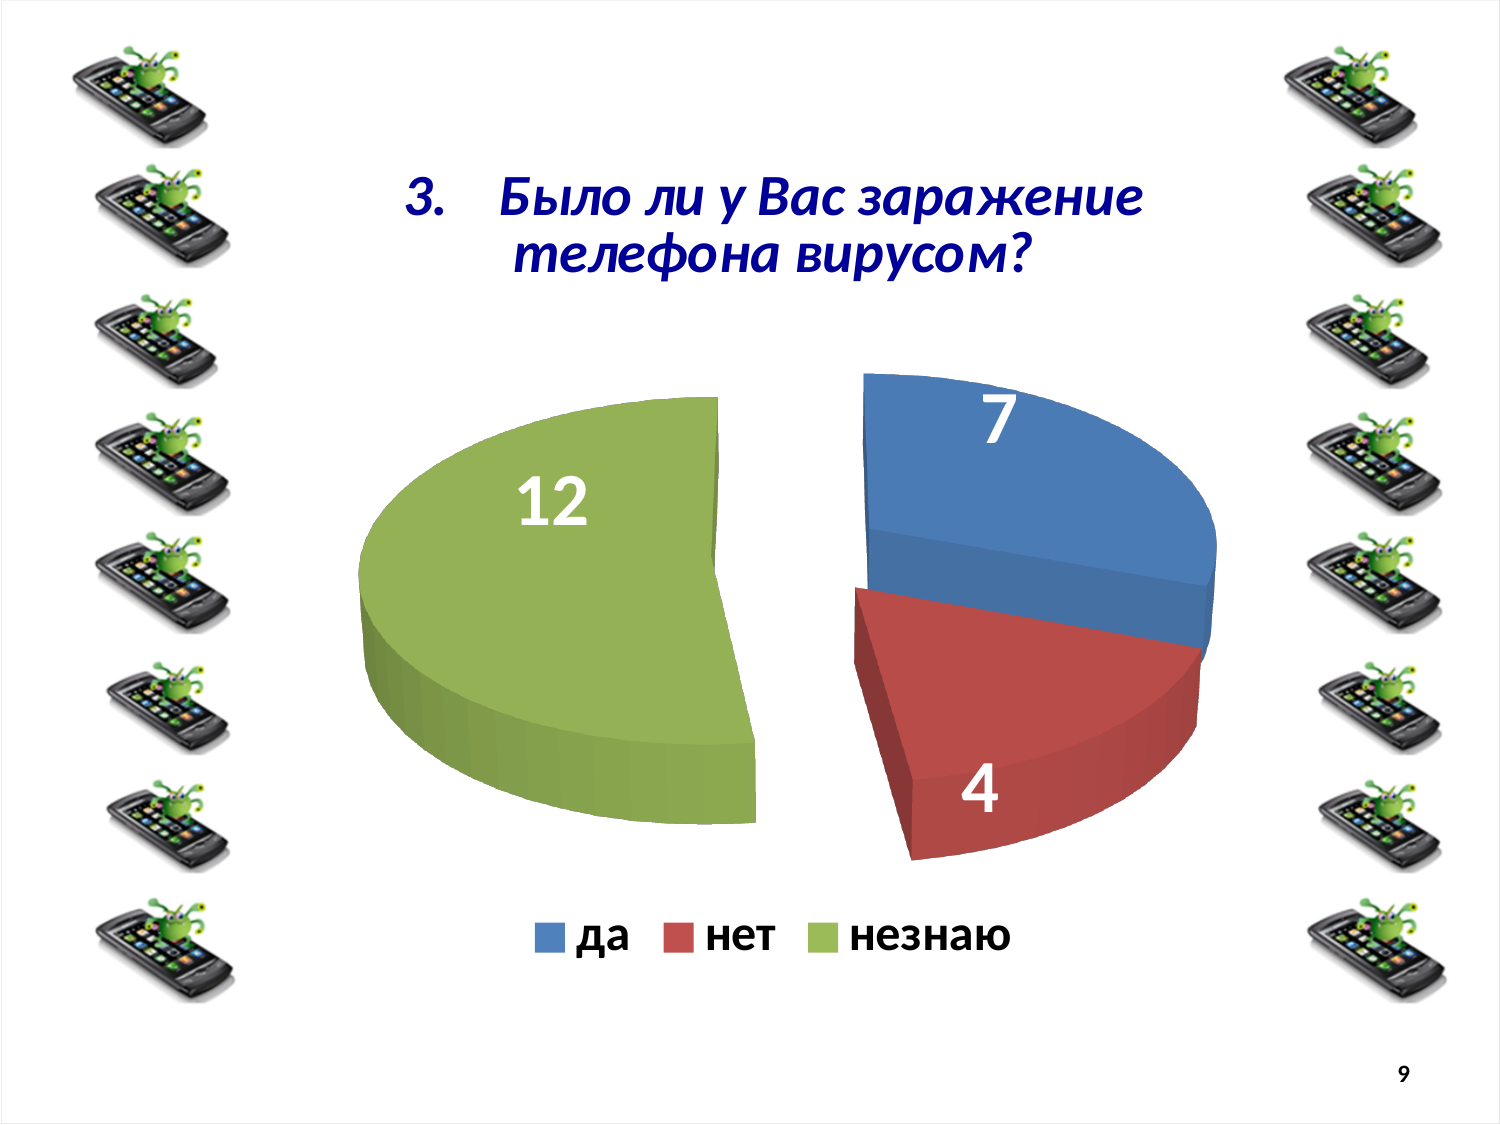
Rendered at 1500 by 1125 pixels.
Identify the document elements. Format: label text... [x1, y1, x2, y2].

picture [0, 0, 1500, 1125]
slide_number 9 [1074, 1042, 1425, 1103]
chart [222, 128, 1325, 973]
